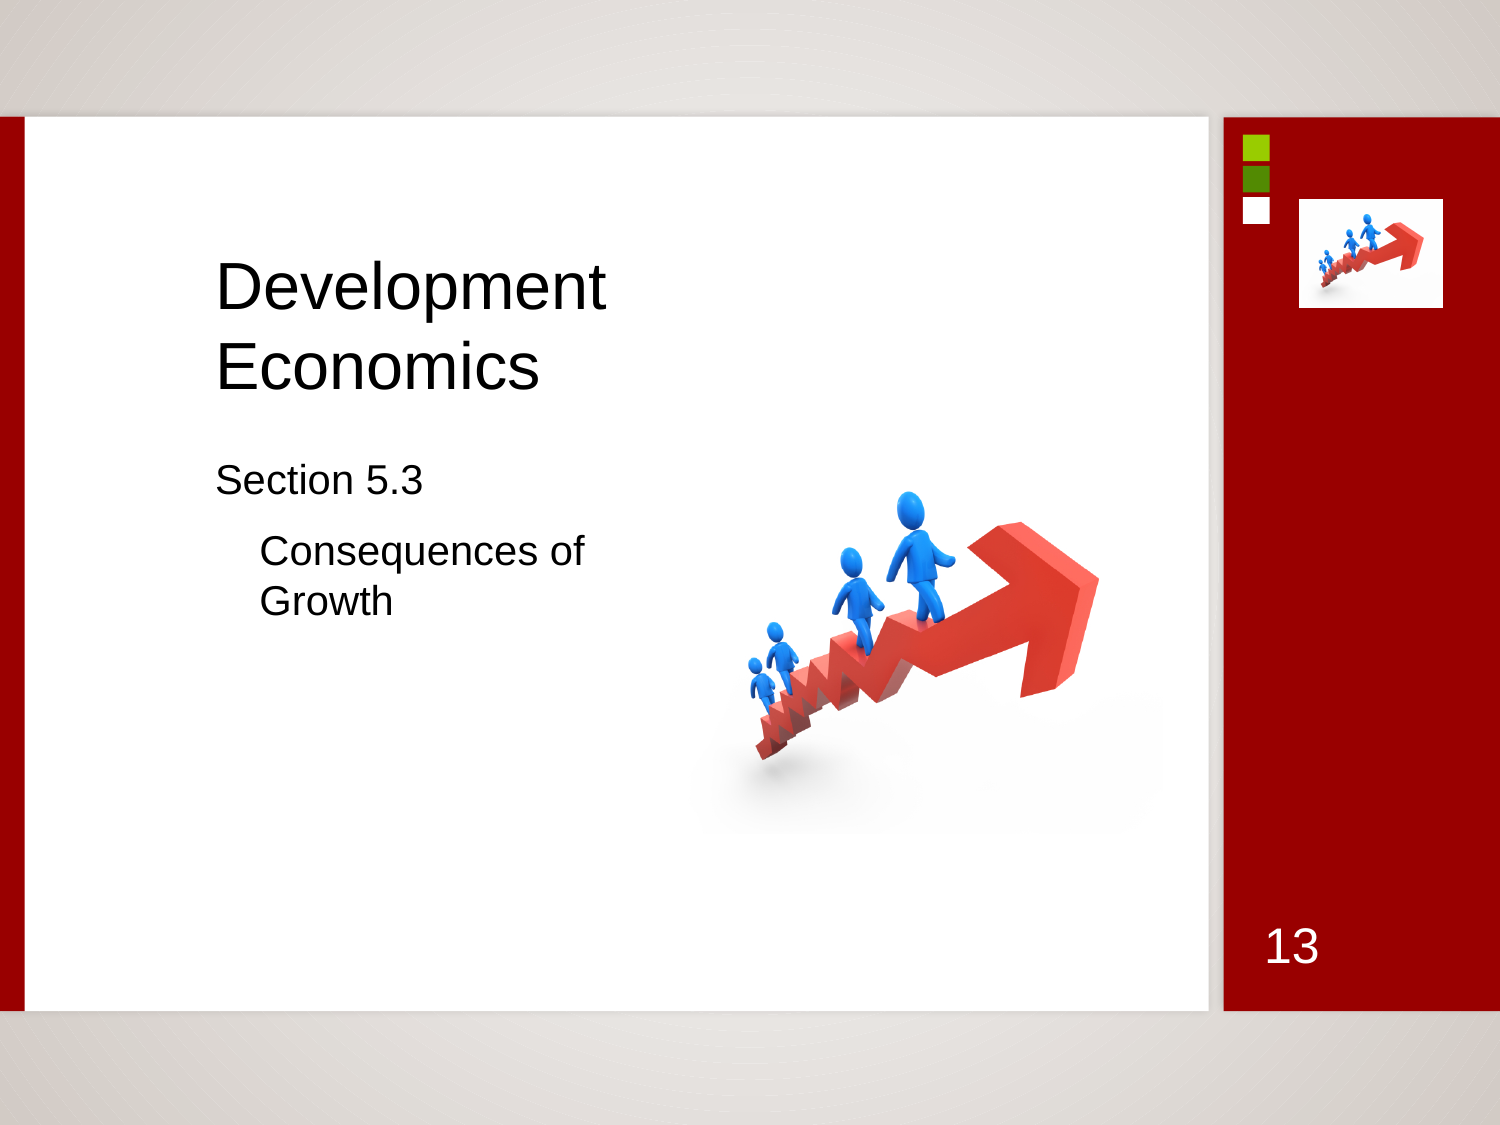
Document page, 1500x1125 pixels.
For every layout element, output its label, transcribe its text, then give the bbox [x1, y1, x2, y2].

picture [1299, 199, 1444, 308]
list Section 5.3 Consequences of Growth [200, 445, 685, 1028]
slide_number 13 [1249, 893, 1441, 994]
title Development Economics [200, 166, 685, 411]
picture [683, 436, 1163, 834]
